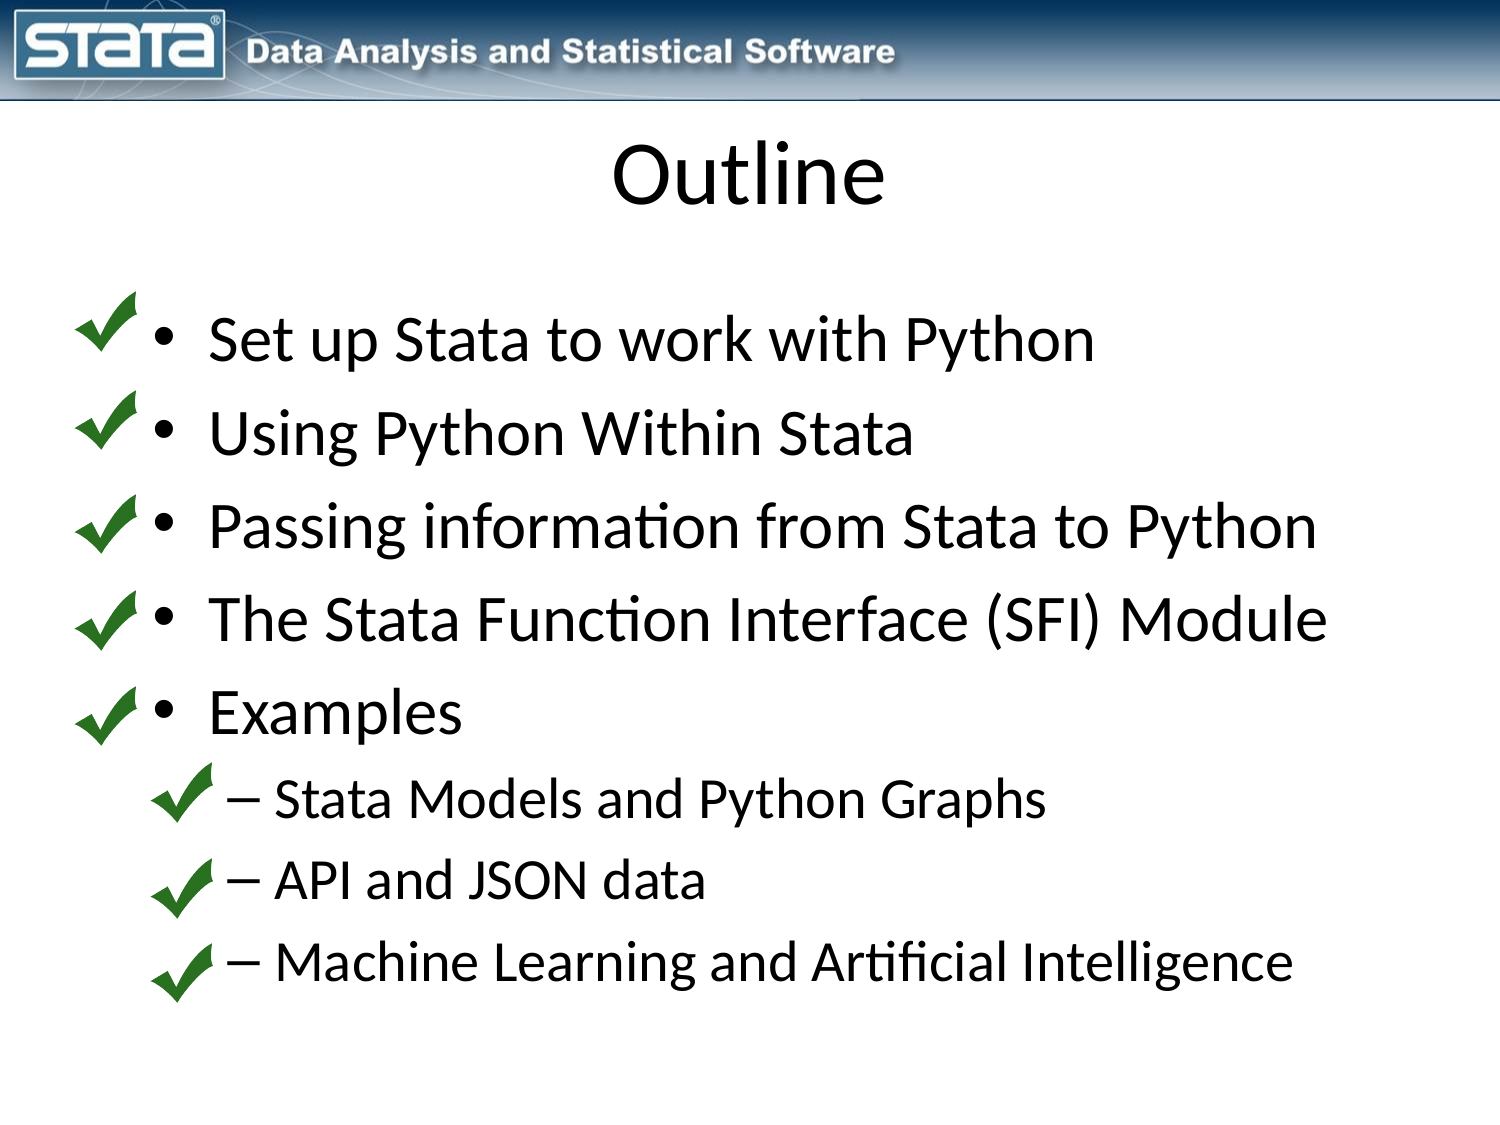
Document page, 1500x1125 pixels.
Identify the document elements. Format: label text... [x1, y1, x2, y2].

list Set up Stata to work with Python Using Python Within Stata Passing information from Stata to Python The Stata Function Interface (SFI) Module Examples Stata Models and Python Graphs API and JSON data Machine Learning and Artificial Intelligence [137, 287, 1450, 955]
picture [74, 494, 138, 555]
picture [74, 590, 138, 651]
picture [74, 686, 138, 747]
picture [74, 389, 138, 450]
picture [149, 762, 214, 823]
picture [74, 291, 138, 352]
picture [149, 943, 214, 1004]
title Outline [74, 97, 1425, 238]
picture [149, 858, 214, 919]
picture [0, 0, 1500, 101]
